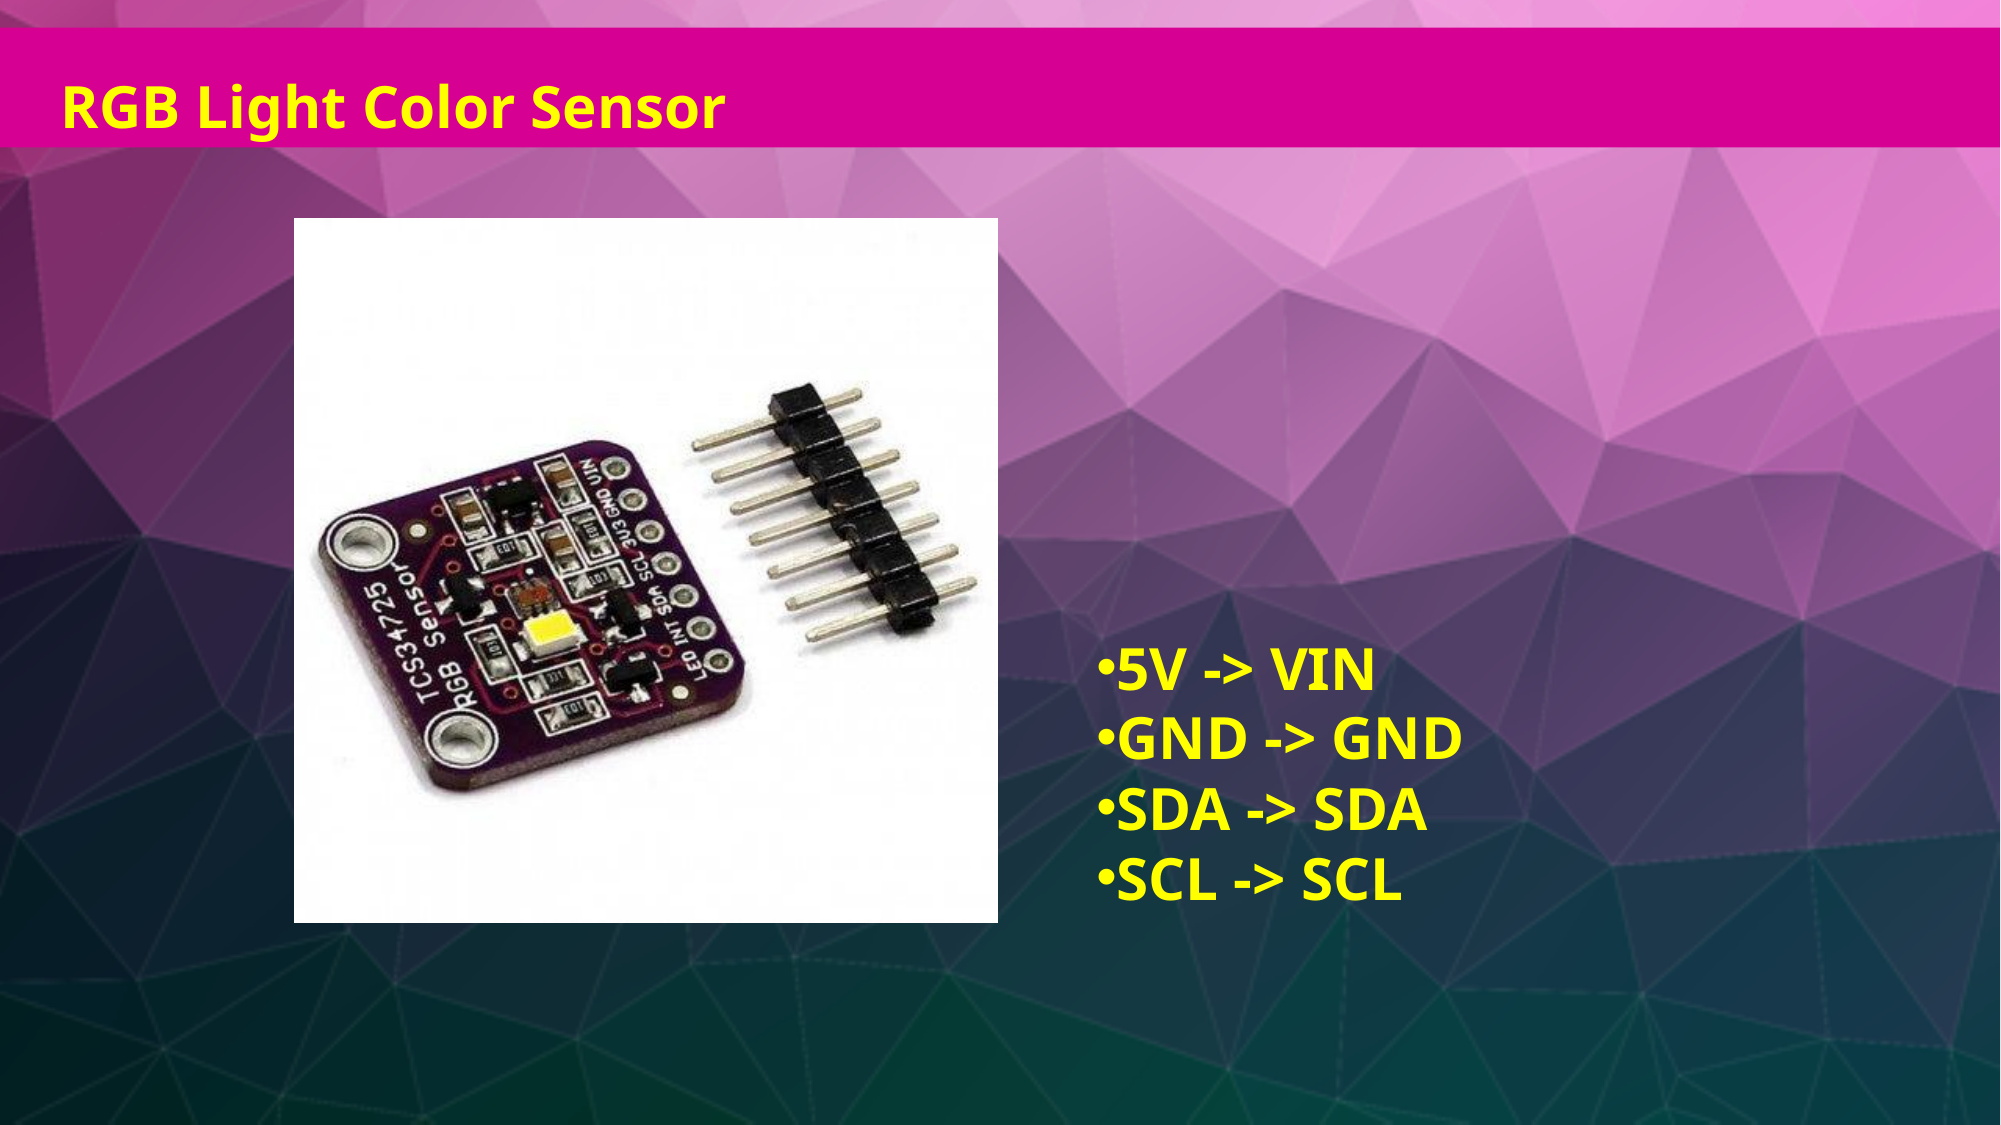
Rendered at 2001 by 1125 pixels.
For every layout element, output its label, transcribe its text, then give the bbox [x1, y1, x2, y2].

text_box RGB Light Color Sensor [0, 27, 2000, 148]
text_box 5V -> VIN GND -> GND SDA -> SDA SCL -> SCL [1081, 624, 1675, 920]
picture [0, 0, 2001, 1125]
